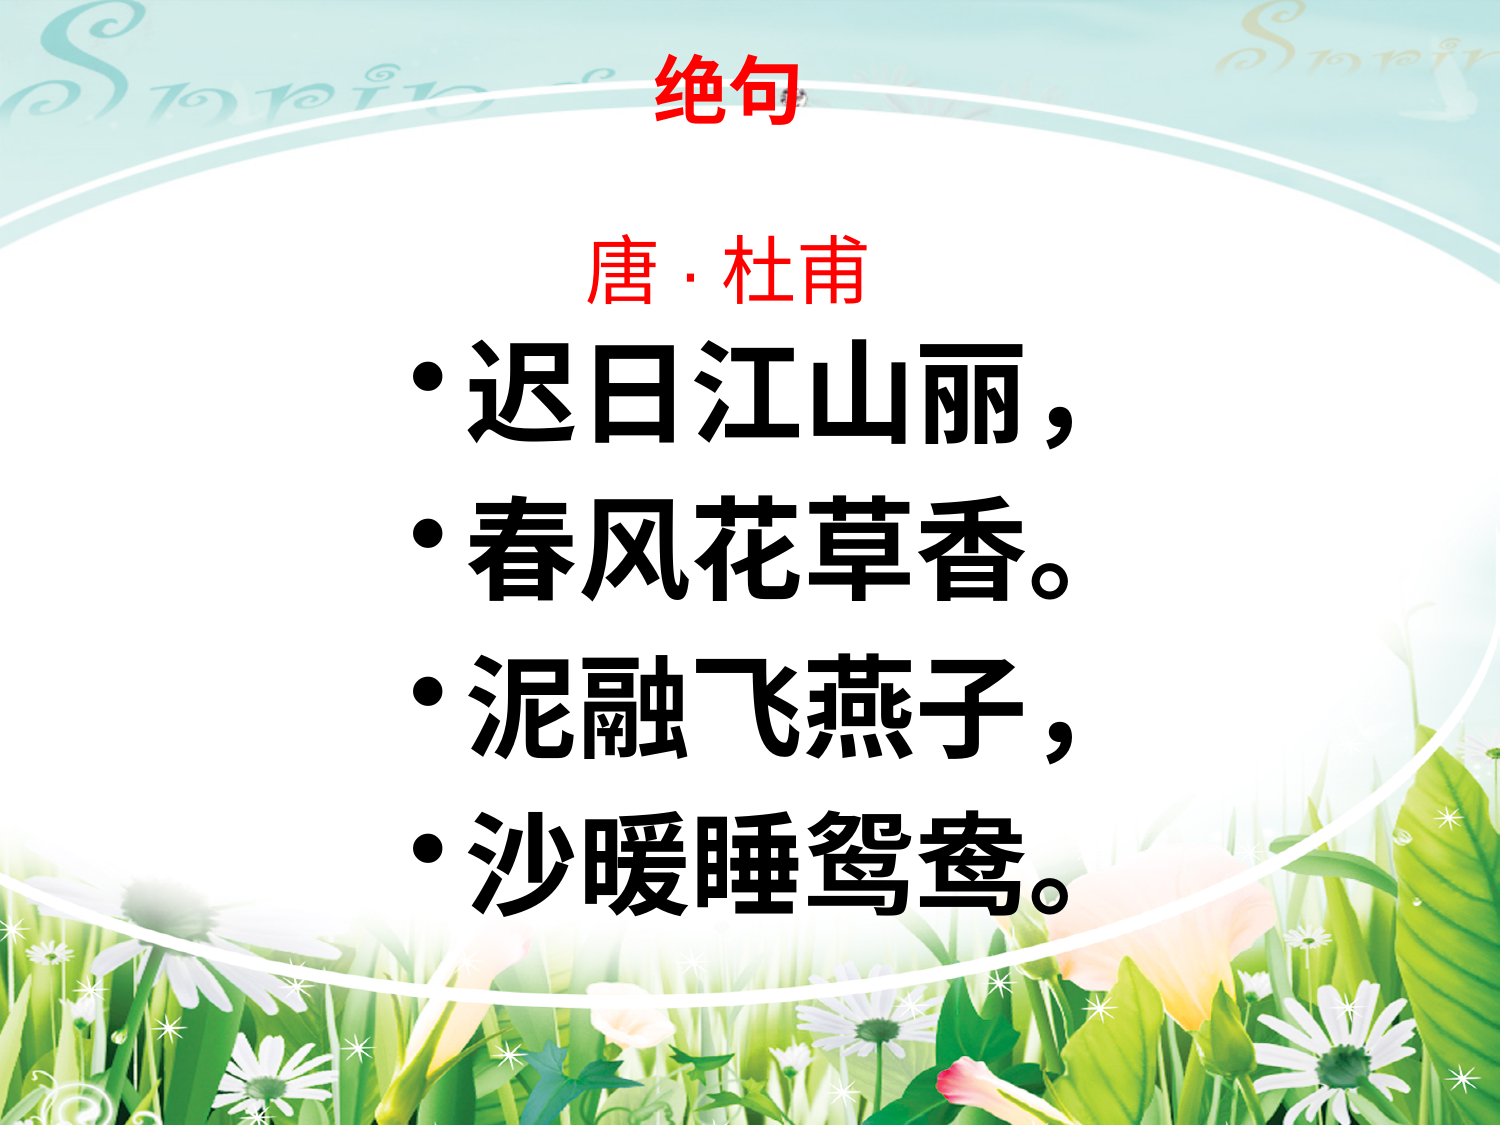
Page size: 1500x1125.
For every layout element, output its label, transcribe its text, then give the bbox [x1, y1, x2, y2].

list 迟日江山丽， 春风花草香。 泥融飞燕子， 沙暖睡鸳鸯。 [100, 314, 1451, 1057]
picture [0, 0, 1500, 1125]
title 绝句 唐·杜甫 [52, 113, 1404, 245]
